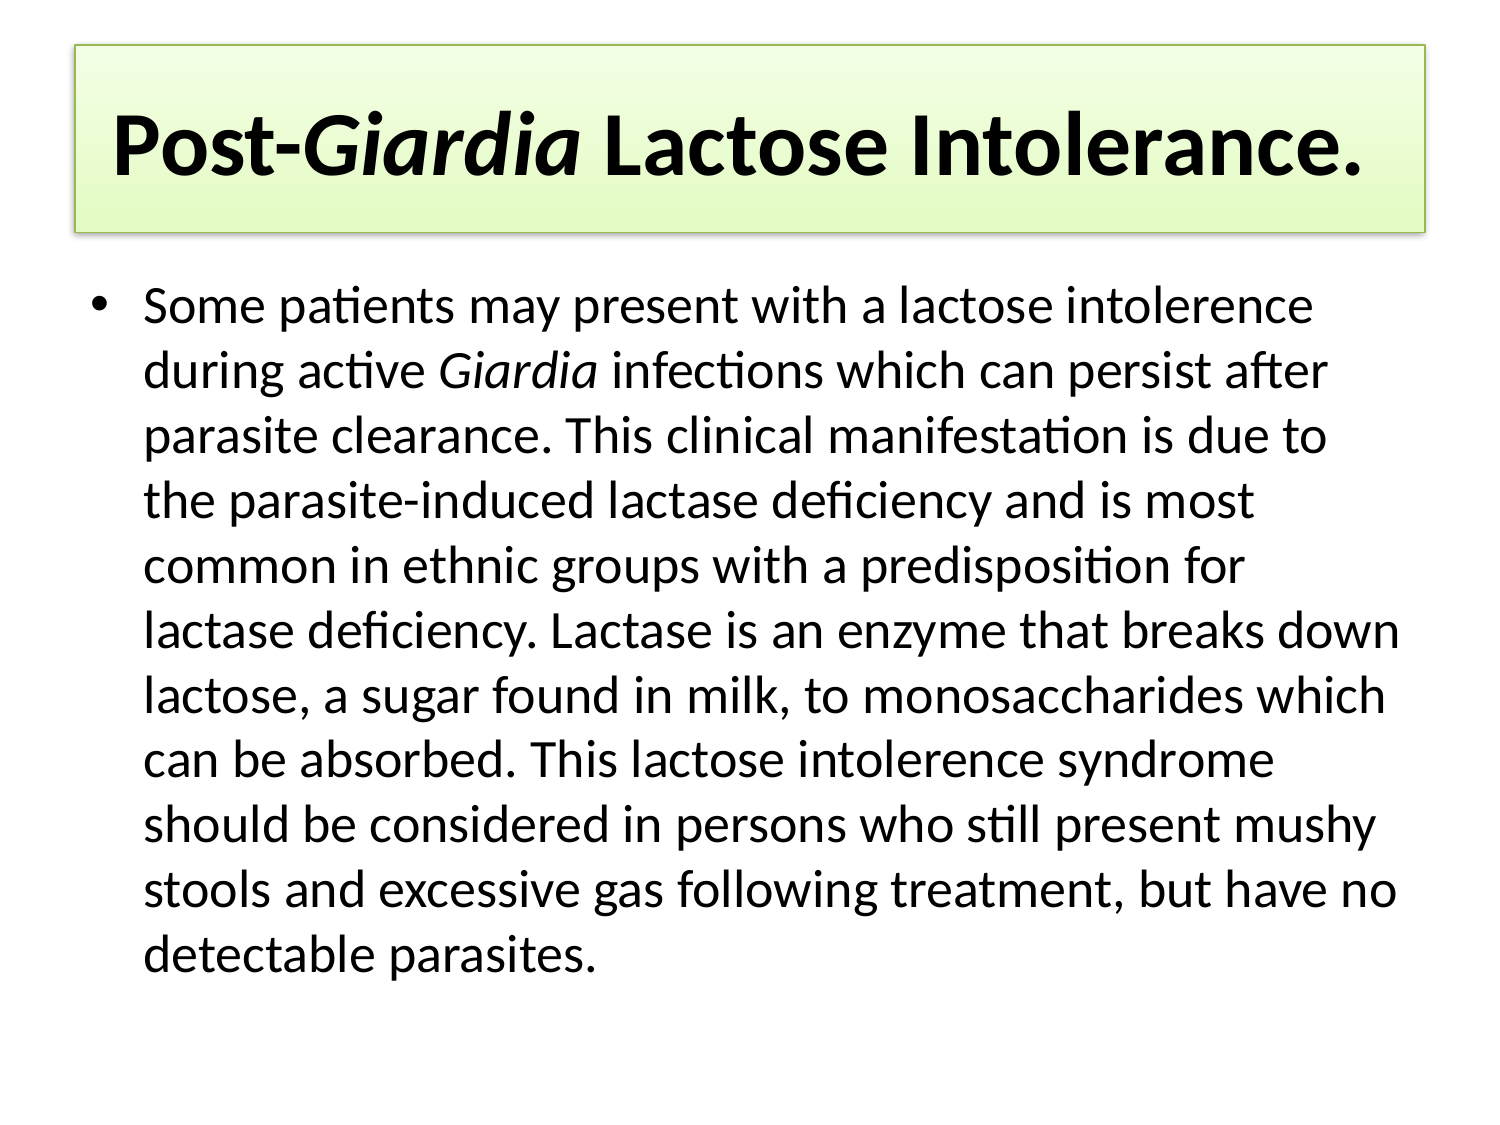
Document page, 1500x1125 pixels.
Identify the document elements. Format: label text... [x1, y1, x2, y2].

title Post-Giardia Lactose Intolerance. [74, 44, 1426, 233]
list Some patients may present with a lactose intolerence during active Giardia infections which can persist after parasite clearance. This clinical manifestation is due to the parasite-induced lactase deficiency and is most common in ethnic groups with a predisposition for lactase deficiency. Lactase is an enzyme that breaks down lactose, a sugar found in milk, to monosaccharides which can be absorbed. This lactose intolerence syndrome should be considered in persons who still present mushy stools and excessive gas following treatment, but have no detectable parasites. [75, 262, 1425, 1005]
